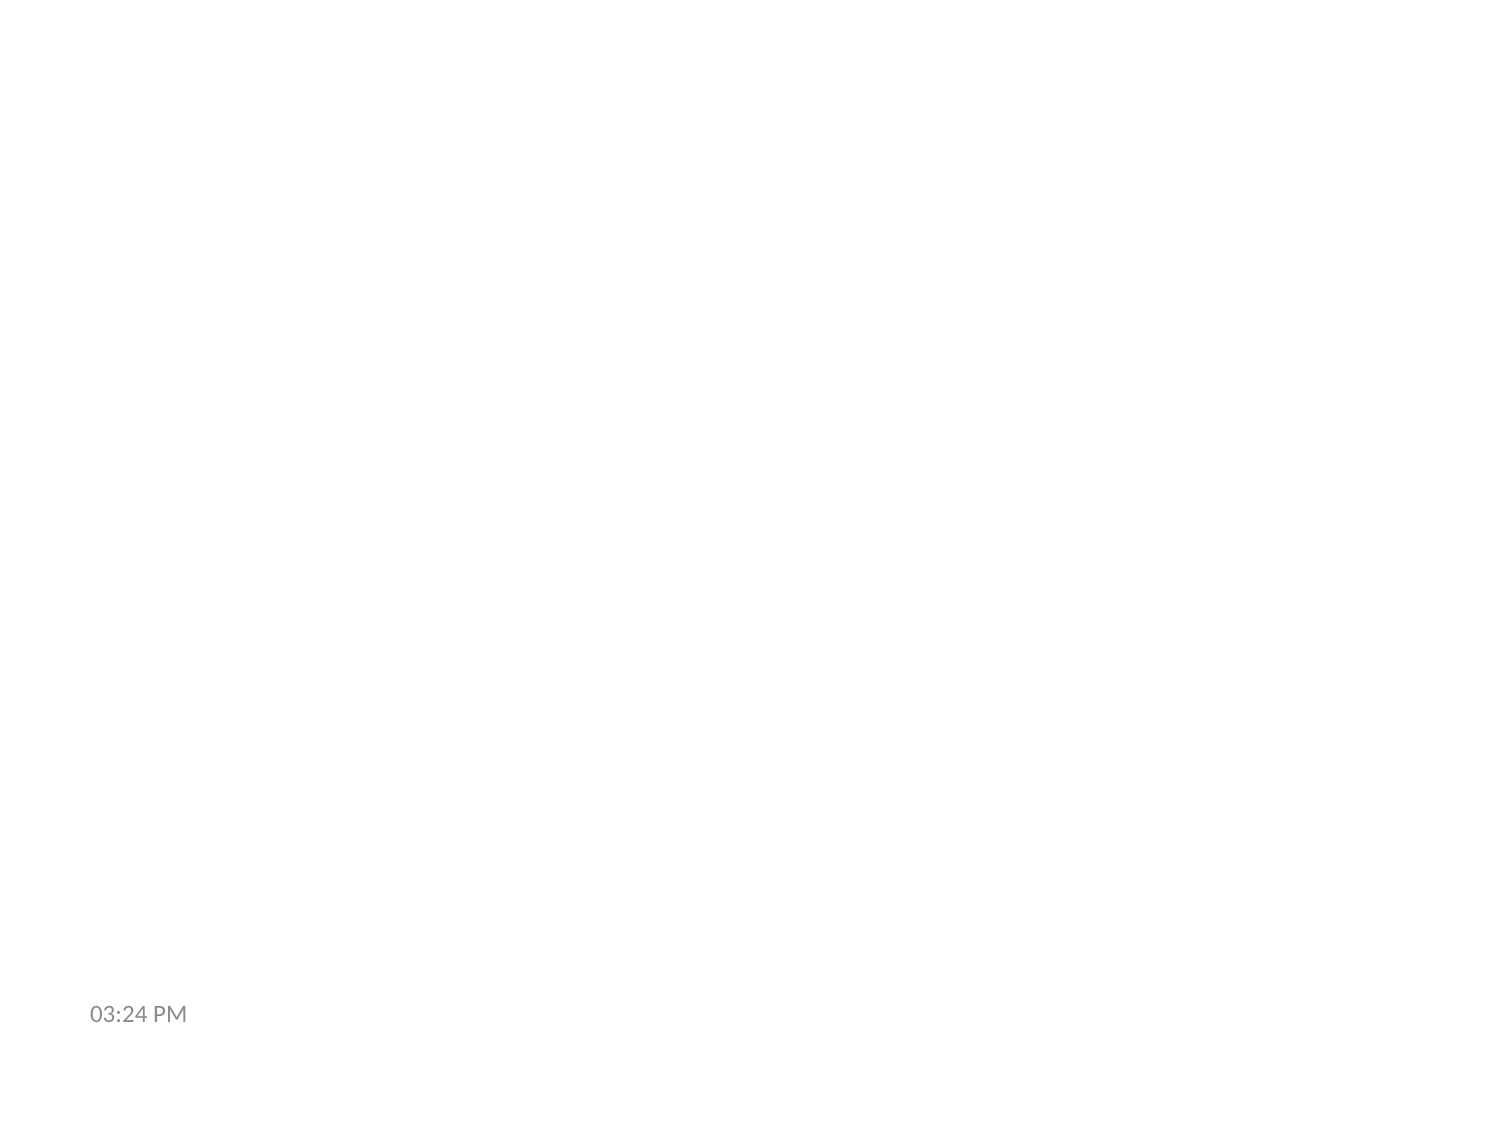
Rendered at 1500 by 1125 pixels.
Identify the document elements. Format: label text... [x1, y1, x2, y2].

text_box 3:35 PM [75, 982, 425, 1043]
